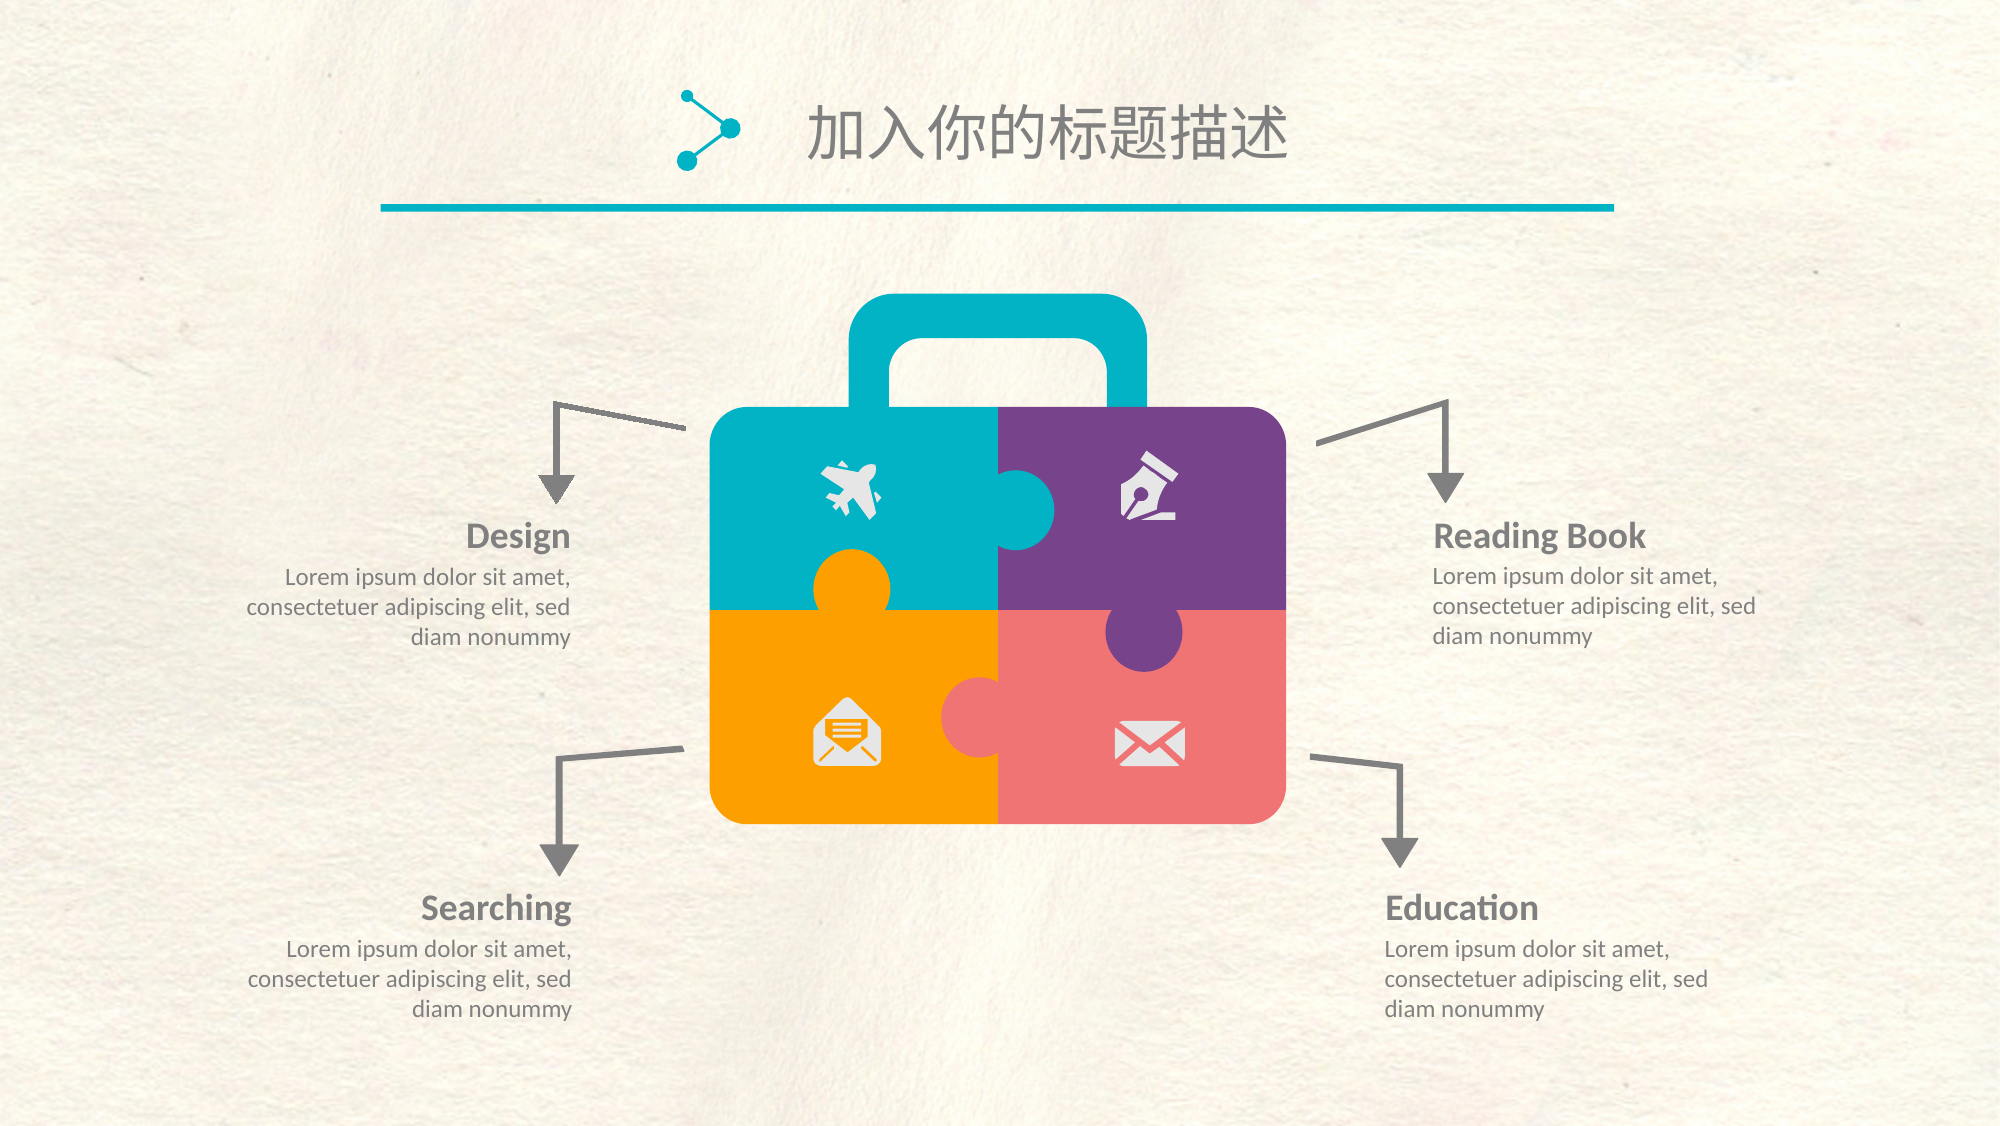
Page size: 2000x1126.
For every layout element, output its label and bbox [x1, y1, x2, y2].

text_box [1316, 399, 1464, 503]
text_box [1369, 875, 1755, 1031]
picture [0, 0, 2000, 1126]
text_box [709, 293, 1287, 825]
text_box [380, 86, 1615, 212]
text_box [1310, 753, 1418, 868]
text_box [540, 746, 685, 876]
text_box [1417, 503, 1803, 659]
text_box [538, 401, 686, 505]
text_box [201, 503, 587, 660]
text_box [202, 875, 588, 1031]
